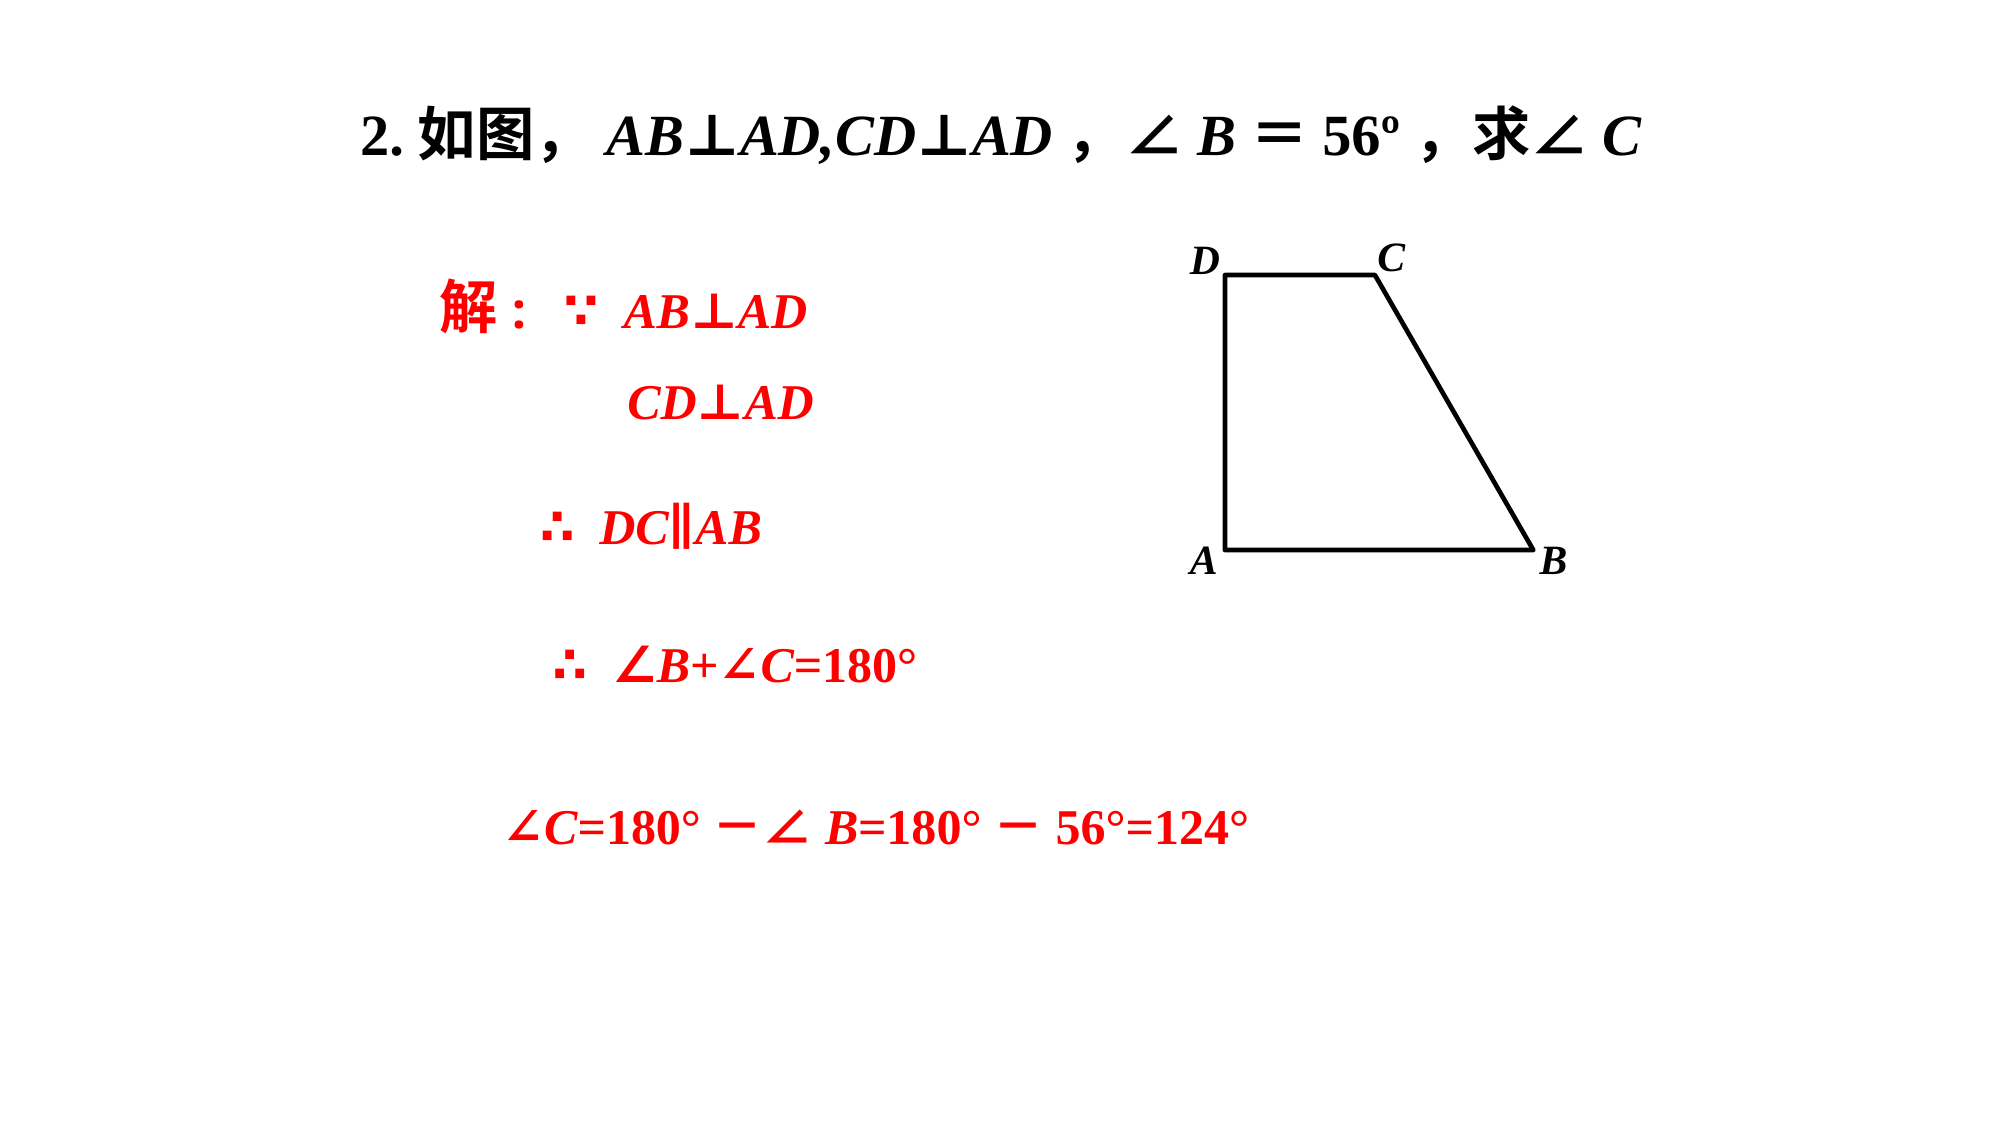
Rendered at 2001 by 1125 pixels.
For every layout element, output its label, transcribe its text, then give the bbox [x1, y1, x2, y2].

text_box A [1174, 525, 1263, 590]
text_box ∠C=180°－∠B=180°－56°=124° [487, 787, 1425, 863]
text_box [1224, 275, 1524, 551]
text_box ∴ DC∥AB [524, 487, 1113, 563]
text_box B [1524, 525, 1613, 590]
text_box 2.如图，AB⊥AD,CD⊥AD，∠B＝56º，求∠C [345, 90, 1657, 175]
text_box D [1174, 224, 1263, 290]
text_box 解: ∵ AB⊥AD [424, 262, 1025, 348]
text_box C [1362, 222, 1450, 288]
text_box ∴ ∠B+∠C=180° [537, 624, 1188, 700]
text_box CD⊥AD [612, 362, 1150, 438]
